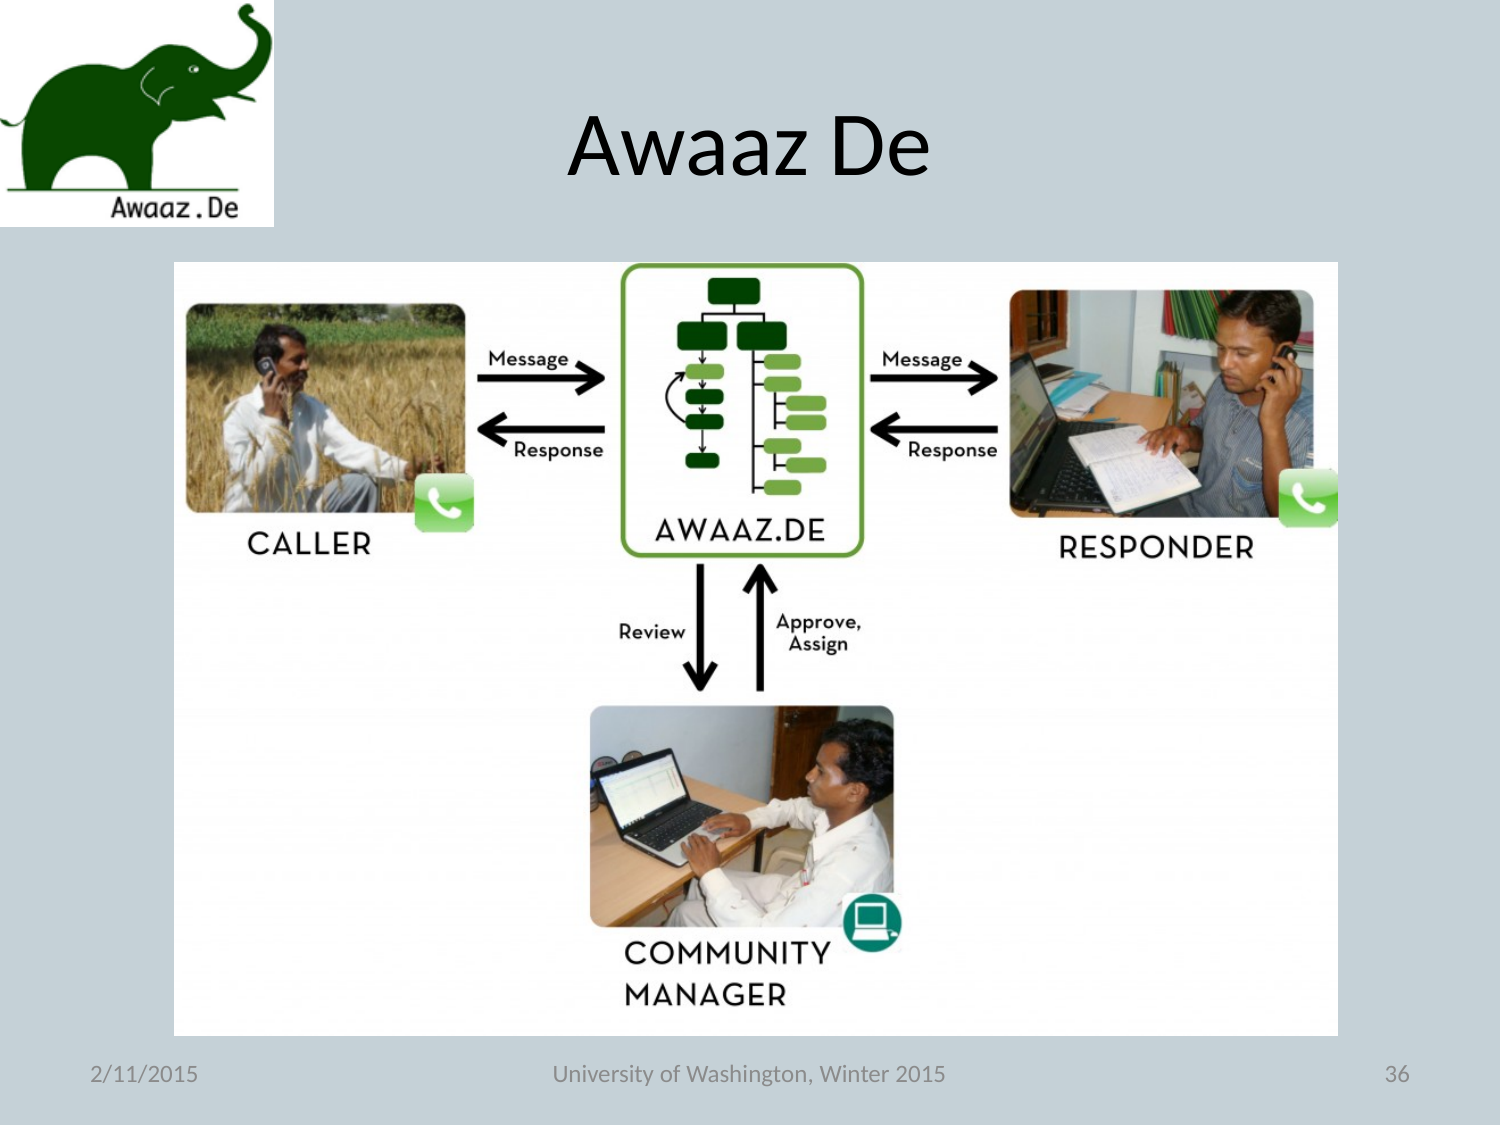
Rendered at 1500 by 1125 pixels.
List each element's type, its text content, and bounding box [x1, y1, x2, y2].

picture [0, 0, 274, 227]
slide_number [75, 1042, 425, 1103]
picture [174, 262, 1338, 1036]
footer University of Washington, Winter 2015 [512, 1044, 988, 1103]
slide_number 36 [1074, 1042, 1425, 1103]
title Awaaz De [275, 45, 1425, 233]
